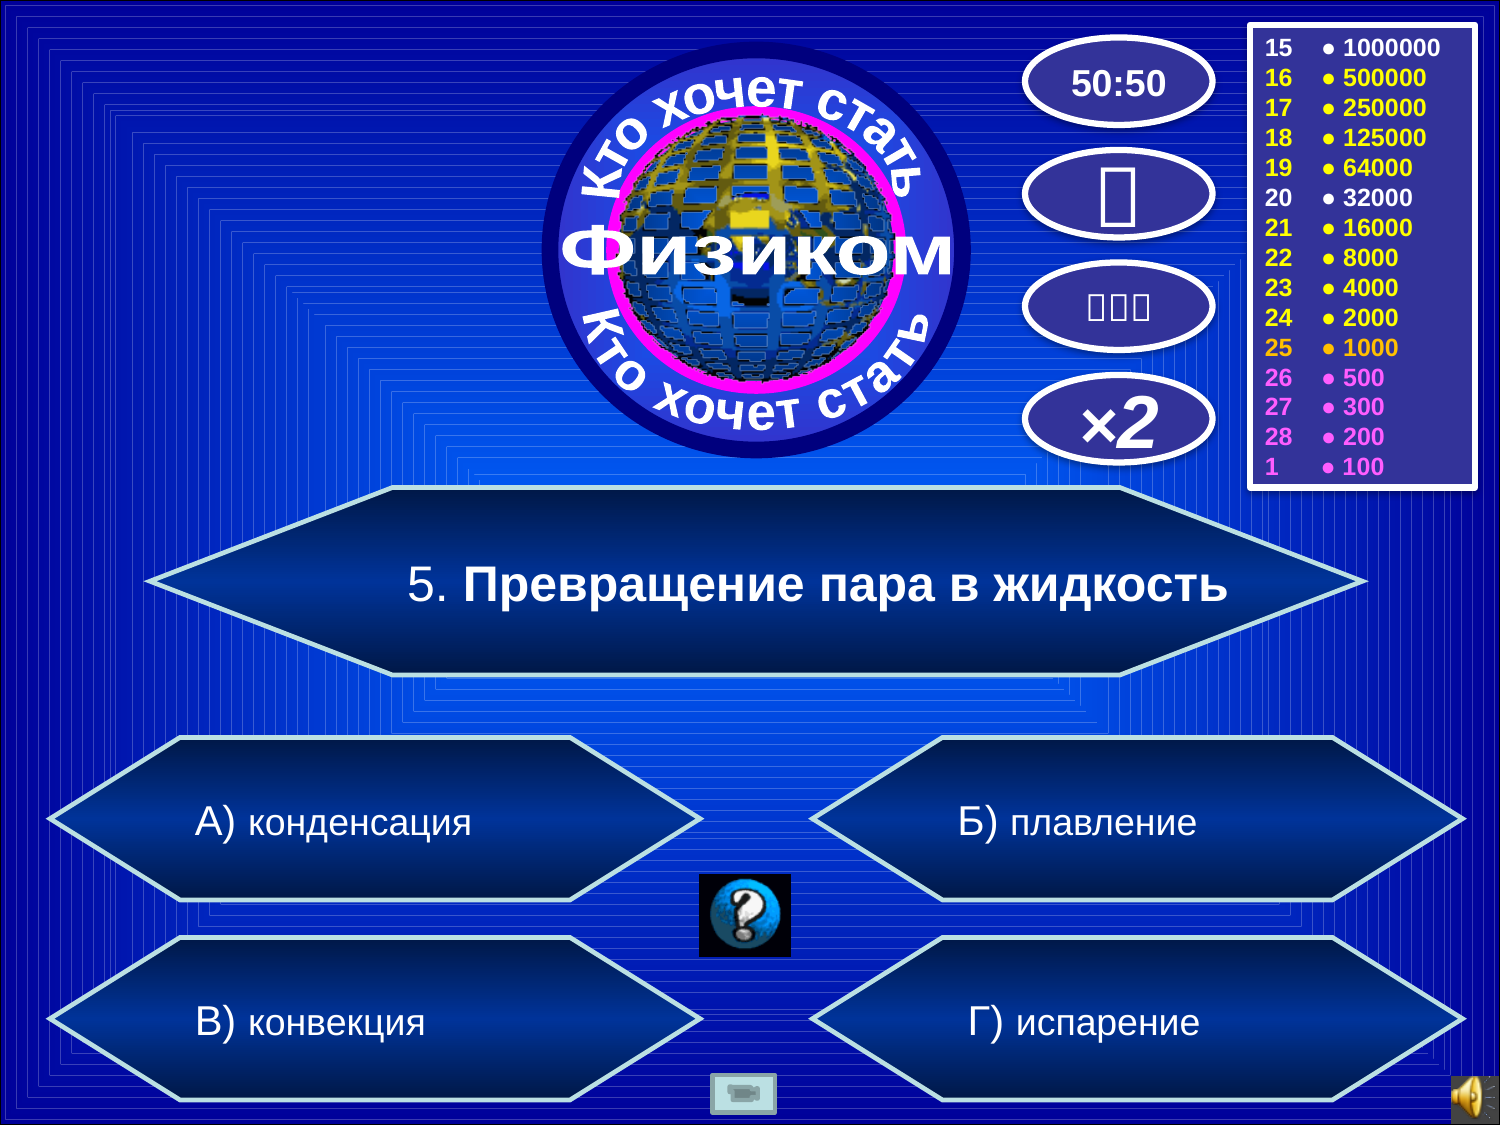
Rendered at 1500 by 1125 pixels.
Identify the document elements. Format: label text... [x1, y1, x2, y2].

text_box ● 1000000 ● 500000 ● 250000 ● 125000 ● 64000 ● 32000 ● 16000 ● 8000 ● 4000 ● 2000 ● 1000 ● 500 ● 300 ● 200 1 ● 100 [1247, 22, 1478, 491]
text_box  [1021, 259, 1216, 354]
text_box 50:50 [1021, 34, 1216, 129]
text_box 5. Превращение пара в жидкость [149, 487, 1363, 676]
text_box [615, 396, 898, 451]
picture [1449, 1074, 1500, 1125]
text_box В) конвекция [50, 937, 701, 1100]
picture [699, 874, 791, 958]
text_box Б) плавление [812, 737, 1463, 900]
text_box [710, 1073, 777, 1115]
text_box Г) испарение [812, 937, 1463, 1100]
text_box [0, 0, 1500, 1125]
text_box А) конденсация [50, 737, 701, 900]
text_box [549, 49, 963, 391]
text_box  [1021, 146, 1216, 241]
picture [612, 112, 901, 388]
text_box ×2 [1021, 371, 1216, 466]
